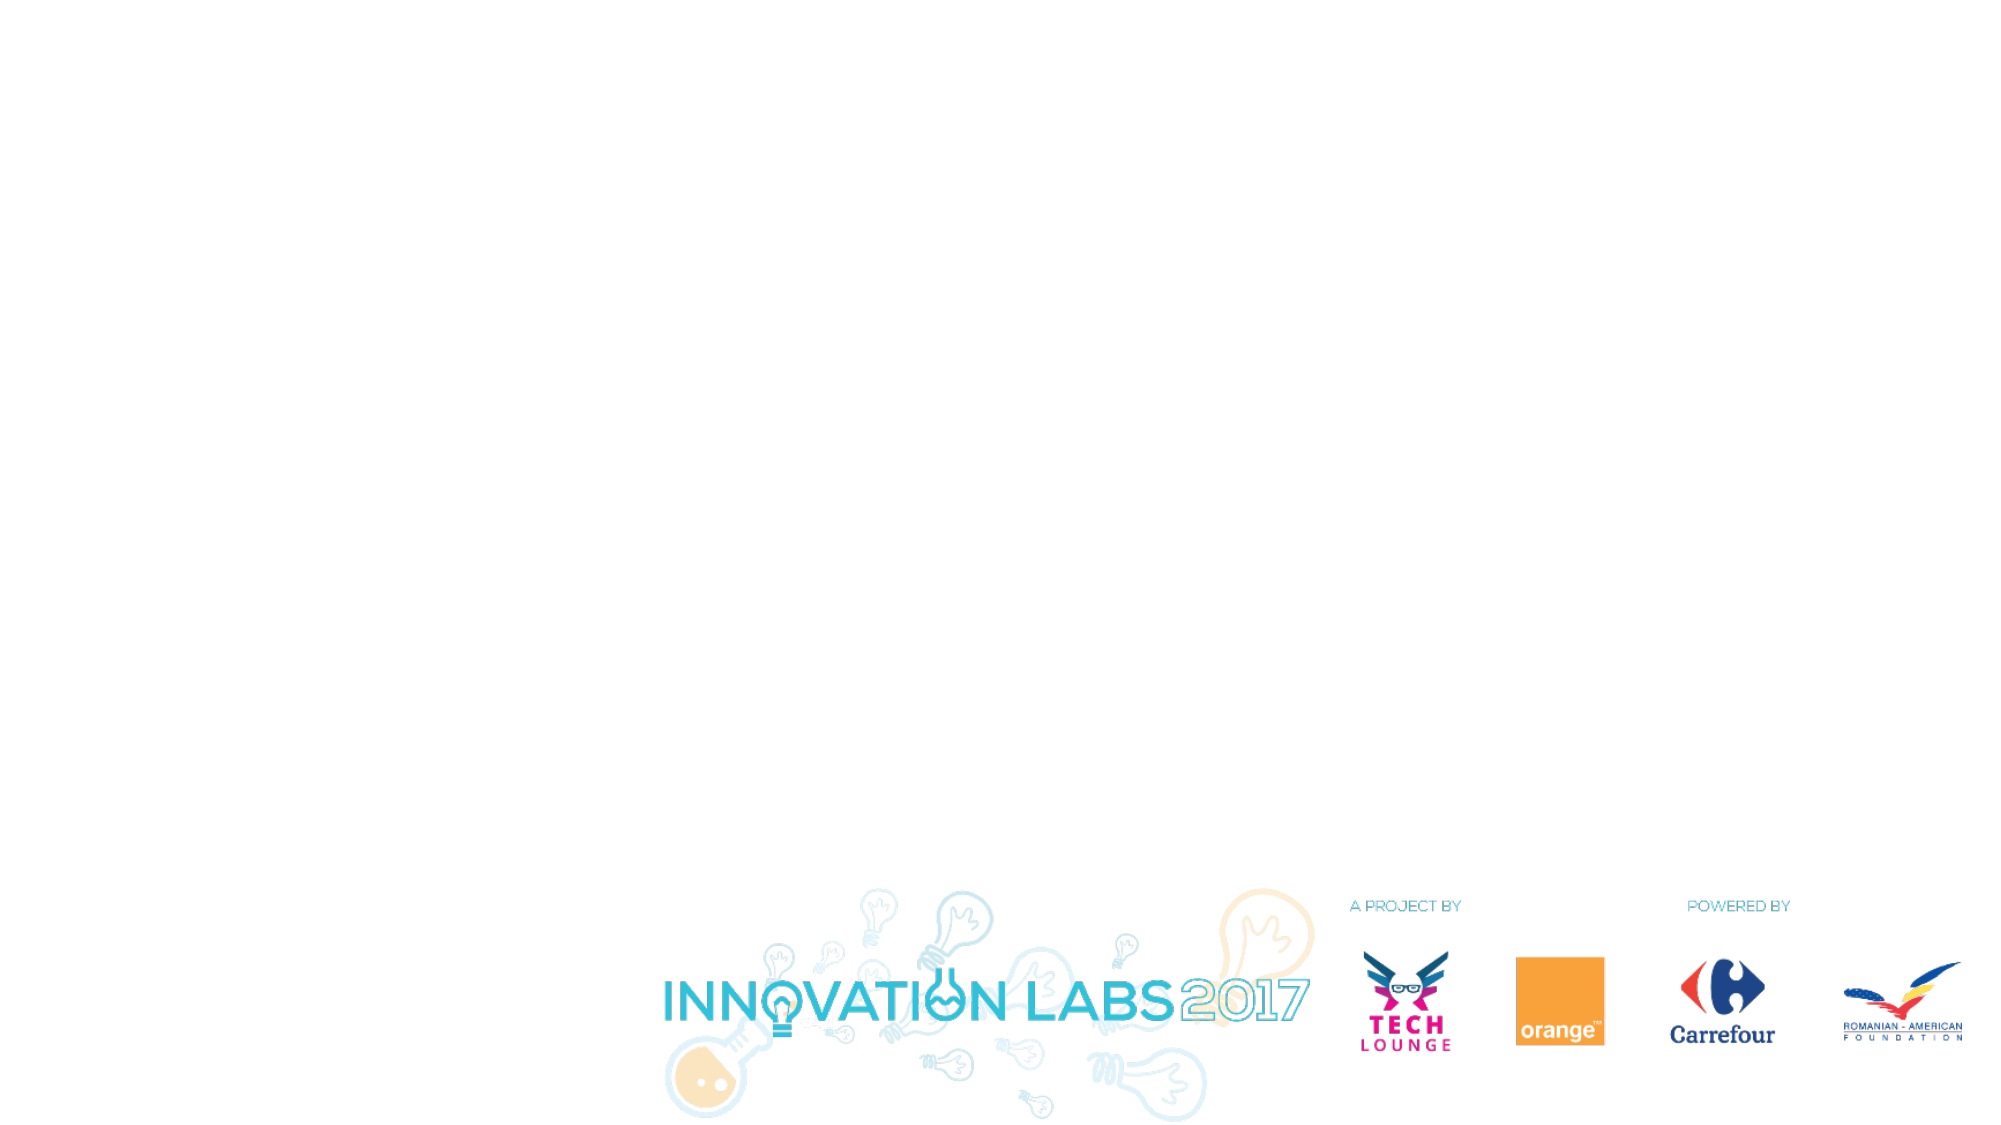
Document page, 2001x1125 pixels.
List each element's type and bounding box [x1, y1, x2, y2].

footer [0, 843, 2000, 1125]
